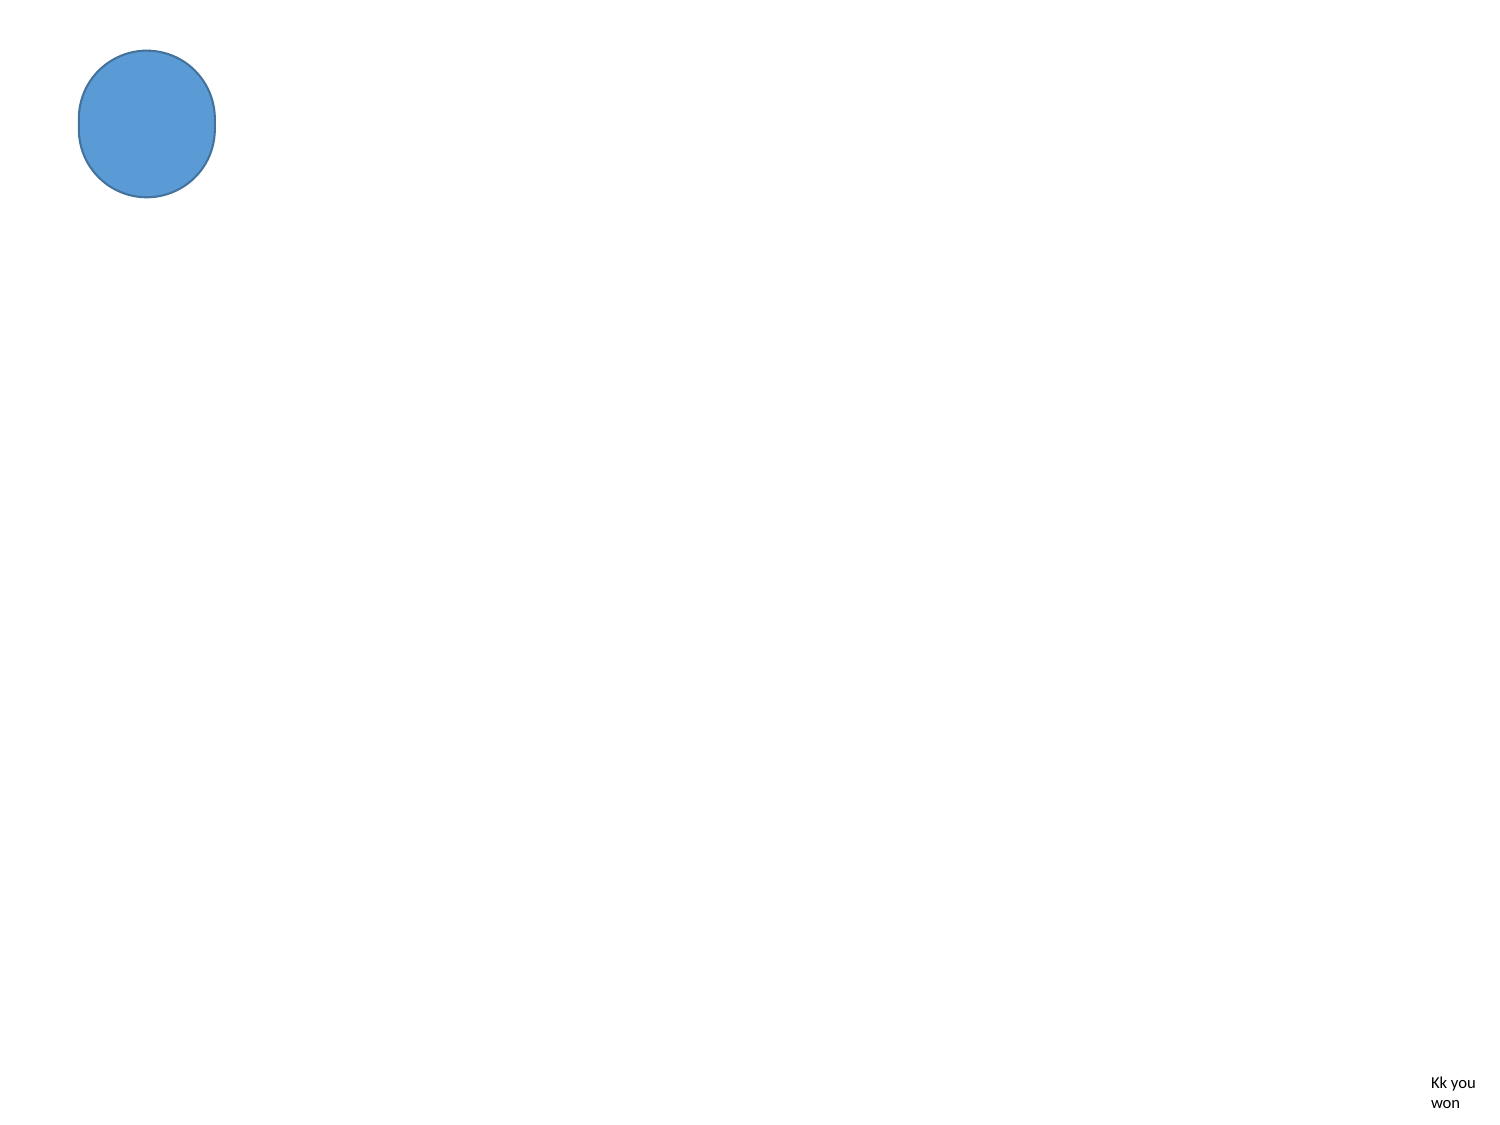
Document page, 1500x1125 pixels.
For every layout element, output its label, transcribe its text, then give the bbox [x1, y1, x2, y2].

text_box Kk you won [1416, 1064, 1500, 1119]
text_box [77, 49, 216, 199]
